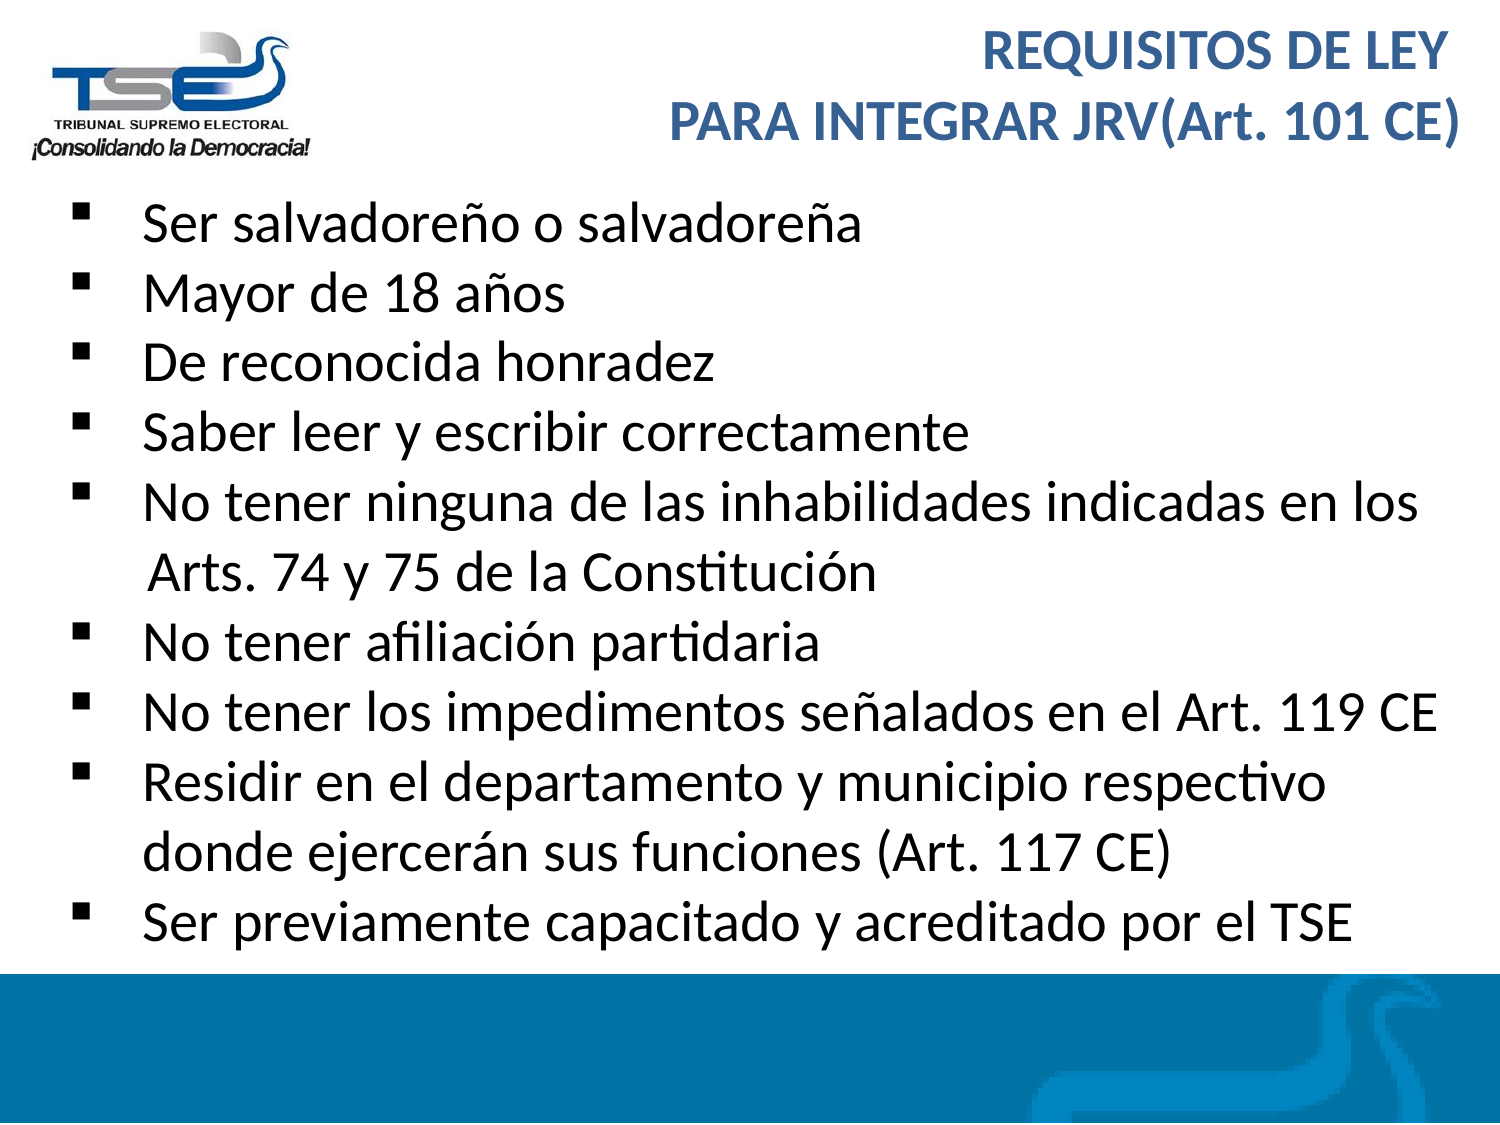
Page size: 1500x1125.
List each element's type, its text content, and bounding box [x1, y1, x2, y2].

picture [29, 30, 312, 162]
text_box Ser salvadoreño o salvadoreña Mayor de 18 años De reconocida honradez Saber leer y escribir correctamente No tener ninguna de las inhabilidades indicadas en los Arts. 74 y 75 de la Constitución No tener afiliación partidaria No tener los impedimentos señalados en el Art. 119 CE Residir en el departamento y municipio respectivo donde ejercerán sus funciones (Art. 117 CE) Ser previamente capacitado y acreditado por el TSE [53, 176, 1487, 961]
text_box REQUISITOS DE LEY PARA INTEGRAR JRV(Art. 101 CE) [654, 4, 1477, 159]
